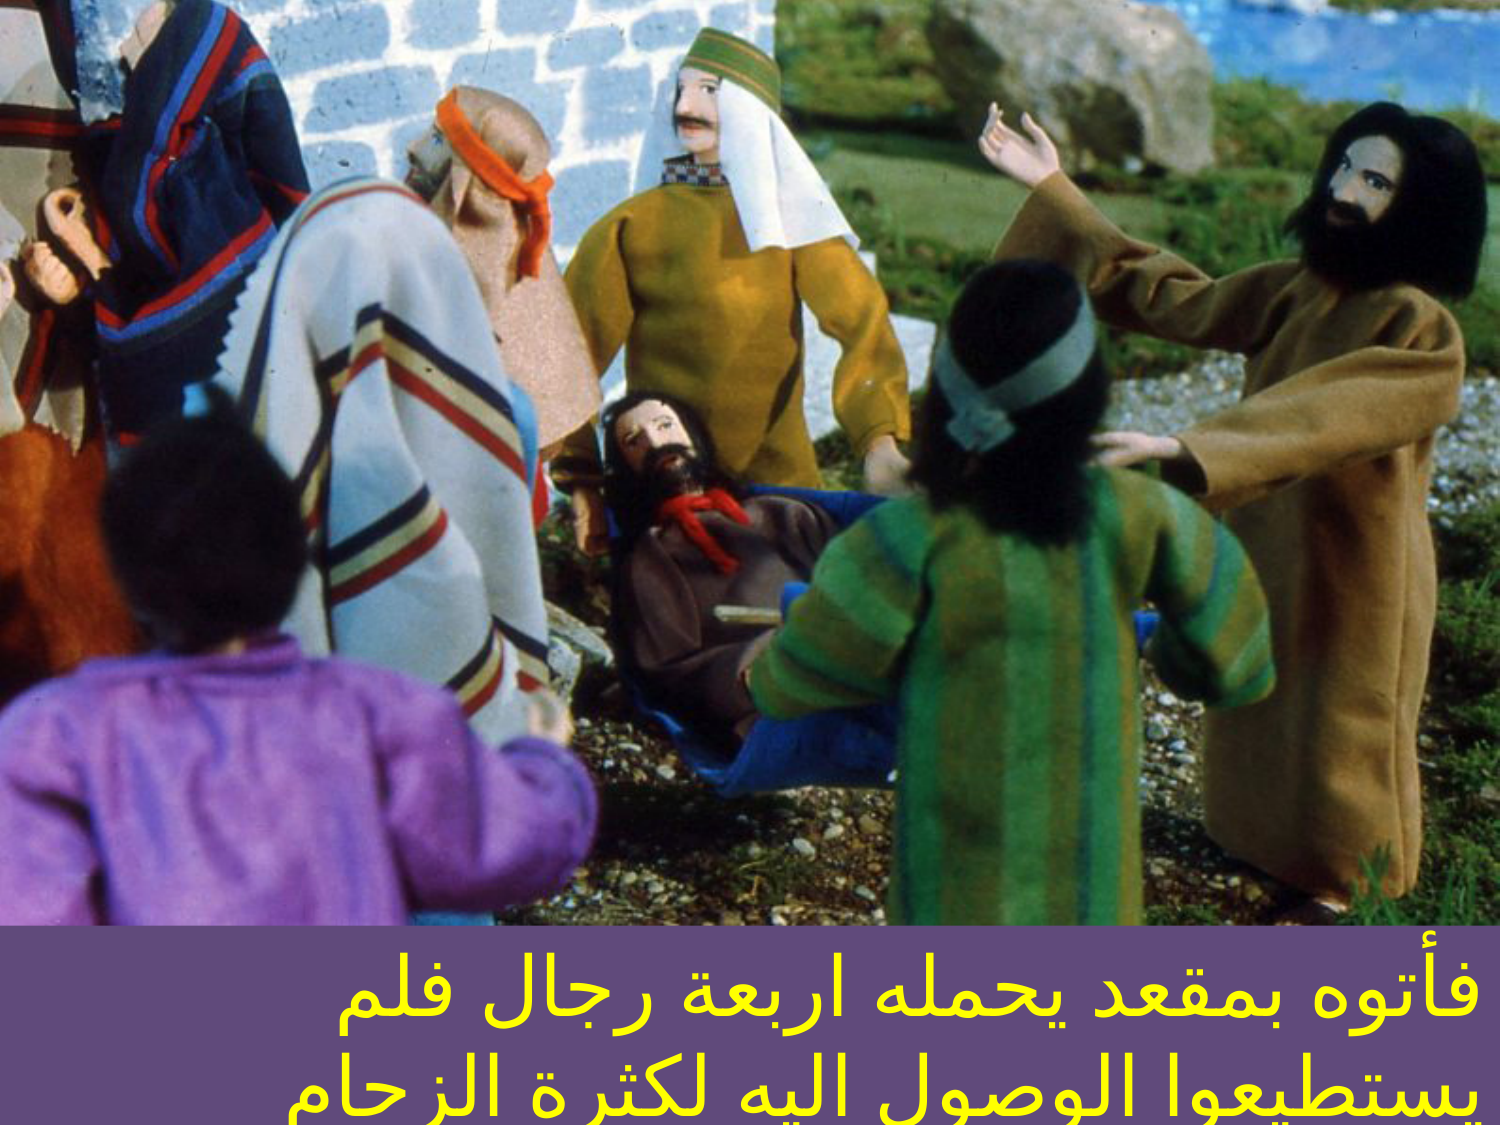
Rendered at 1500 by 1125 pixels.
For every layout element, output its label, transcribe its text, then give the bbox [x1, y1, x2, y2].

picture [0, 0, 1500, 927]
text_box فأتوه بمقعد يحمله اربعة رجال فلم يستطيعوا الوصول اليه لكثرة الزحام [0, 933, 1500, 1125]
